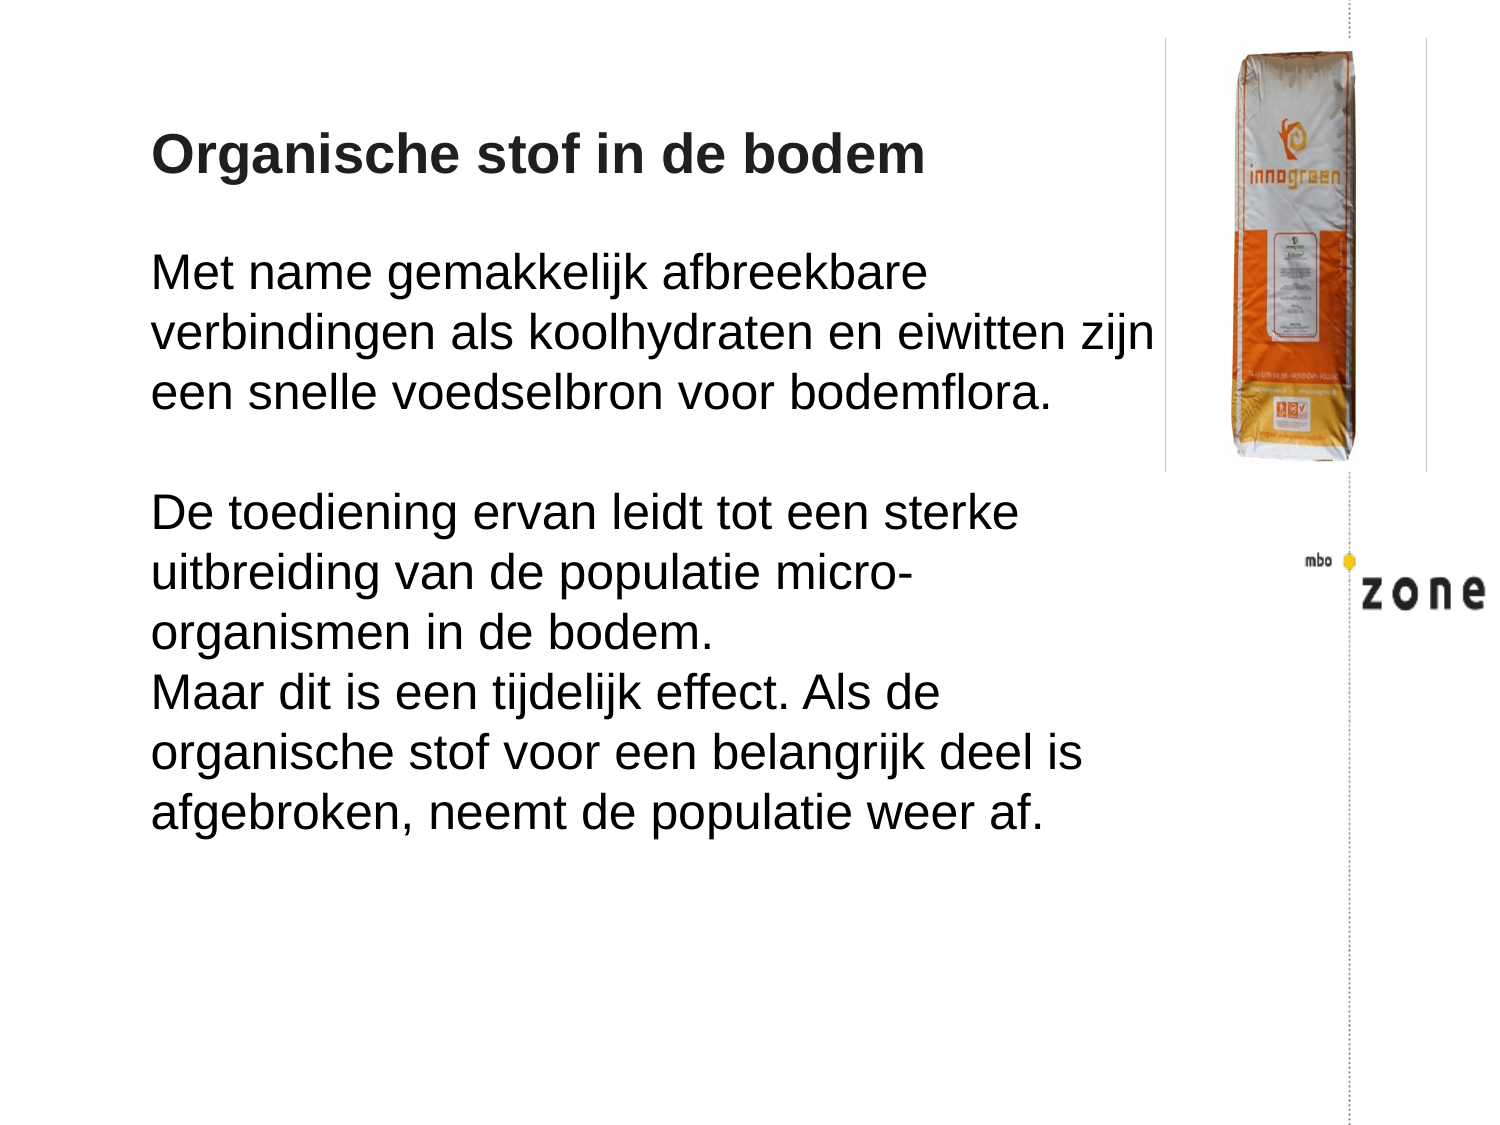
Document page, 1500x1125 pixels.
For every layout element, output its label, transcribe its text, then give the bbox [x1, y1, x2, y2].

title Organische stof in de bodem [151, 43, 1092, 186]
text_box Met name gemakkelijk afbreekbare verbindingen als koolhydraten en eiwitten zijn een snelle voedselbron voor bodemflora. De toediening ervan leidt tot een sterke uitbreiding van de populatie micro-organismen in de bodem. Maar dit is een tijdelijk effect. Als de organische stof voor een belangrijk deel is afgebroken, neemt de populatie weer af. [135, 231, 1184, 847]
picture [1092, 0, 1500, 1125]
